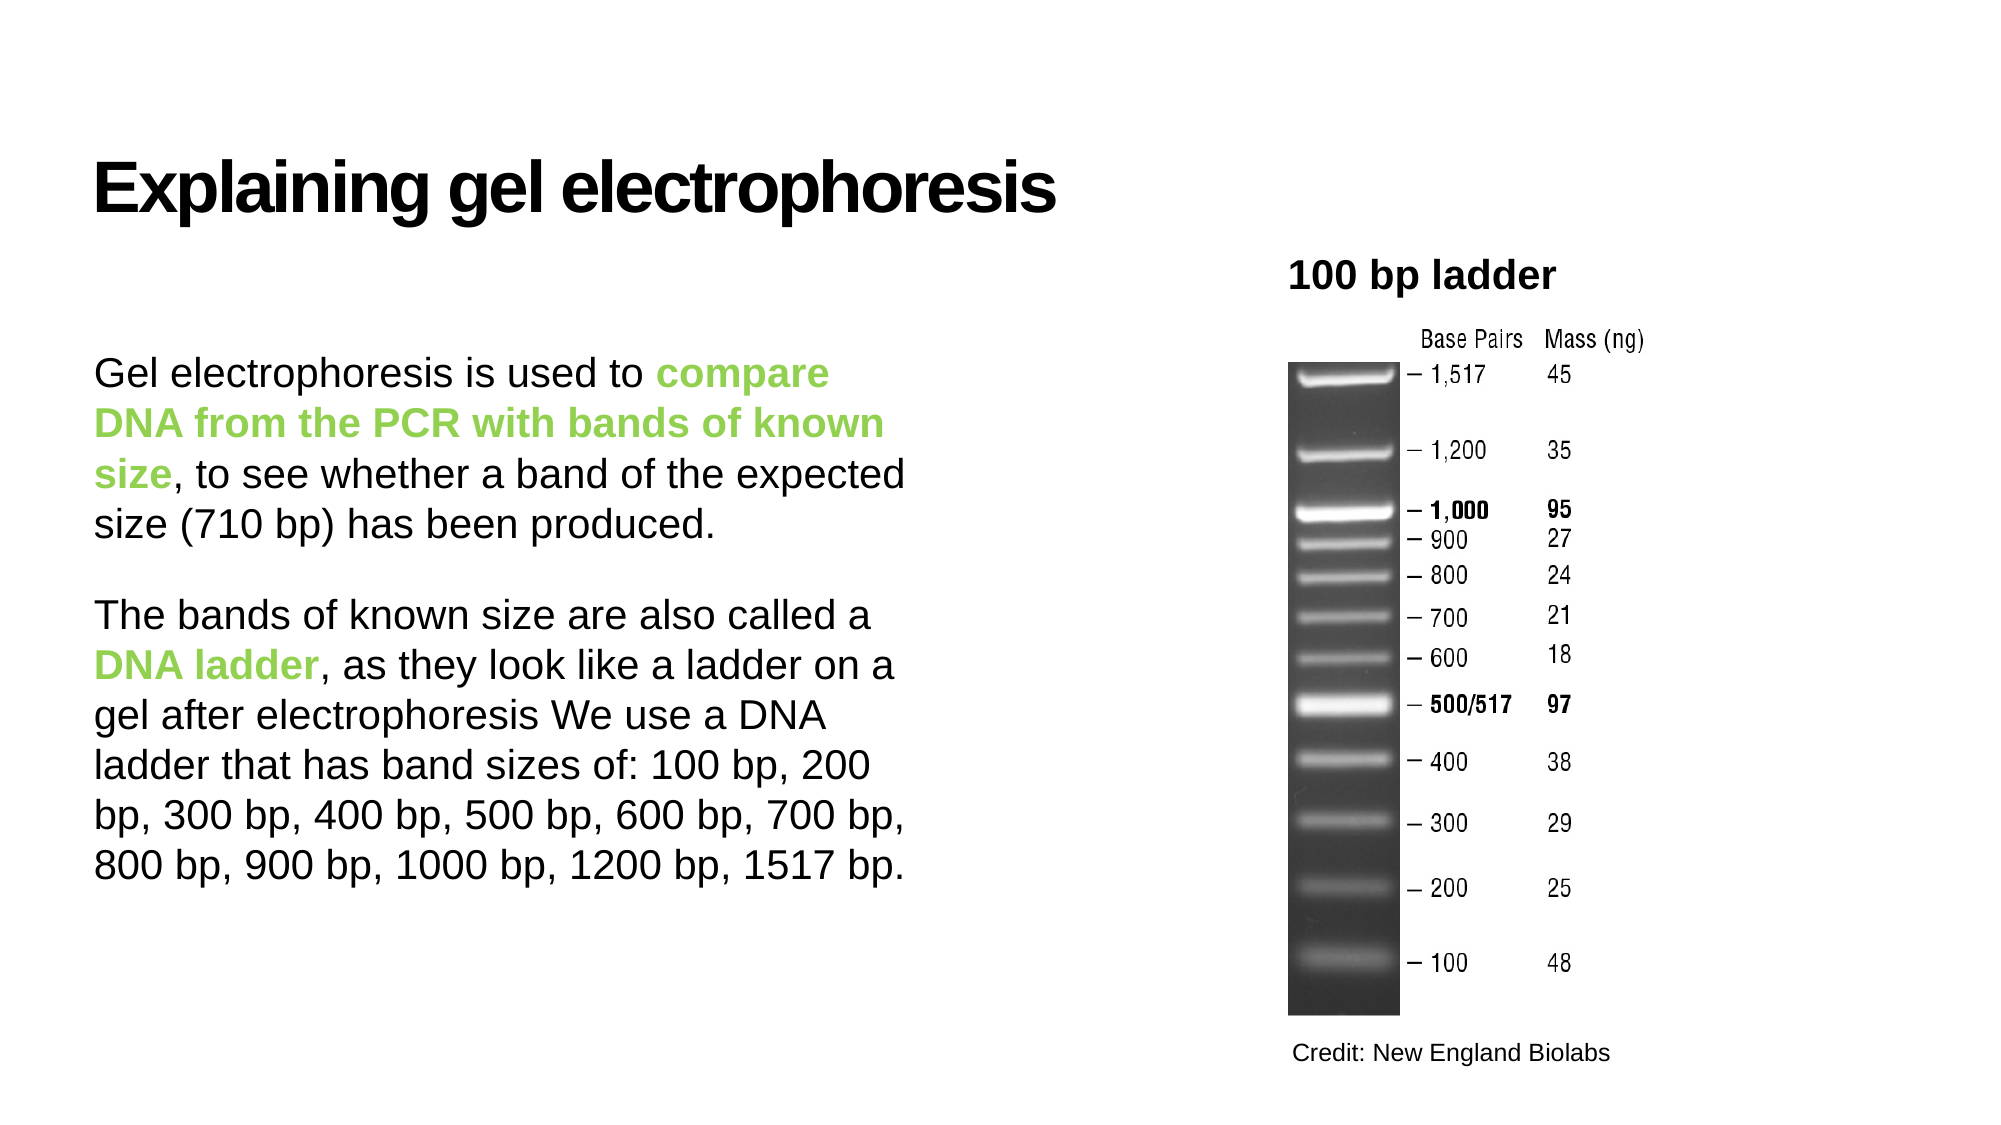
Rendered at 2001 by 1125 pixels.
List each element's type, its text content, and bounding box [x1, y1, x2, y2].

text_box Gel electrophoresis is used to compare DNA from the PCR with bands of known size, to see whether a band of the expected size (710 bp) has been produced. The bands of known size are also called a DNA ladder, as they look like a ladder on a gel after electrophoresis We use a DNA ladder that has band sizes of: 100 bp, 200 bp, 300 bp, 400 bp, 500 bp, 600 bp, 700 bp, 800 bp, 900 bp, 1000 bp, 1200 bp, 1517 bp. [78, 331, 943, 1051]
picture [1277, 320, 1659, 1022]
title Explaining gel electrophoresis [77, 156, 1922, 313]
text_box 100 bp ladder [1273, 240, 1745, 305]
text_box Credit: New England Biolabs [1277, 1028, 1896, 1074]
